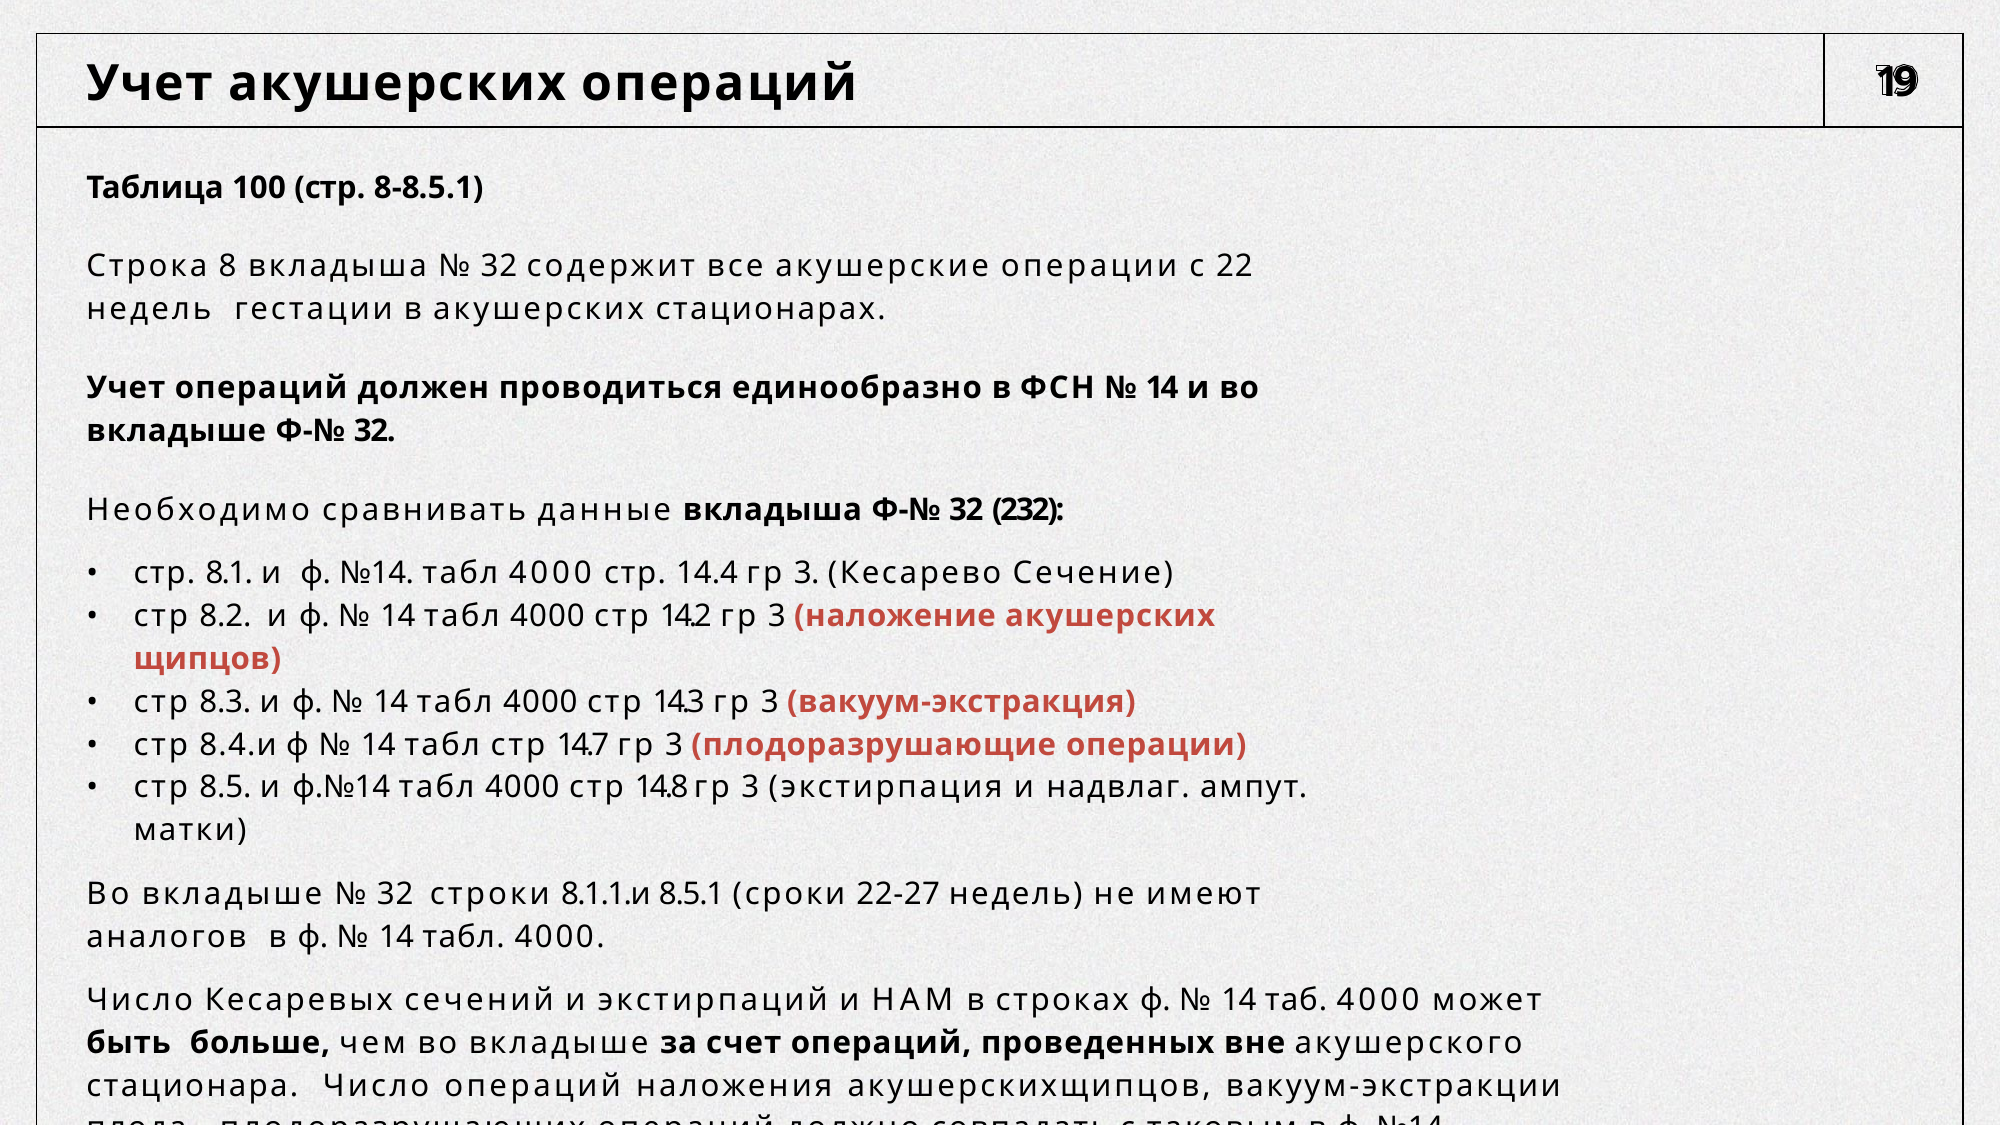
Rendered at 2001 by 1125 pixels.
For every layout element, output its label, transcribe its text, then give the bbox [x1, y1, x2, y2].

table_header Учет акушерских операций [37, 34, 1823, 126]
text_box [1893, 64, 1918, 95]
picture [0, 0, 2000, 1125]
text_box [1876, 65, 1890, 95]
table_header 19 [1825, 34, 1962, 126]
table_cell Таблица 100 (стр. 8-8.5.1) Строка 8 вкладыша № 32 содержит все акушерские операции с 22 недель гестации в акушерских стационарах. Учет операций должен проводиться единообразно в ФСН № 14 и во вкладыше Ф-№ 32. Необходимо сравнивать данные вкладыша Ф-№ 32 (232): стр. 8.1. и ф. №14. табл 4000 стр. 14.4 гр 3. (Кесарево Сечение) стр 8.2. и ф. № 14 табл 4000 стр 14.2 гр 3 (наложение акушерских щипцов) стр 8.3. и ф. № 14 табл 4000 стр 14.3 гр 3 (вакуум-экстракция) стр 8.4.и ф № 14 табл стр 14.7 гр 3 (плодоразрушающие операции) стр 8.5. и ф.№14 табл 4000 стр 14.8 гр 3 (экстирпация и надвлаг. ампут. матки) Во вкладыше № 32 строки 8.1.1.и 8.5.1 (сроки 22-27 недель) не имеют аналогов в ф. № 14 табл. 4000. Число Кесаревых сечений и экстирпаций и НАМ в строках ф. № 14 таб. 4000 может быть больше, чем во вкладыше за счет операций, проведенных вне акушерского стационара. Число операций наложения акушерскихщипцов, вакуум-экстракции плода, плодоразрушающих операций должно совпадать с таковым в ф. №14, поскольку они могут проводиться только в акушерских стационарах. [37, 128, 1962, 1125]
